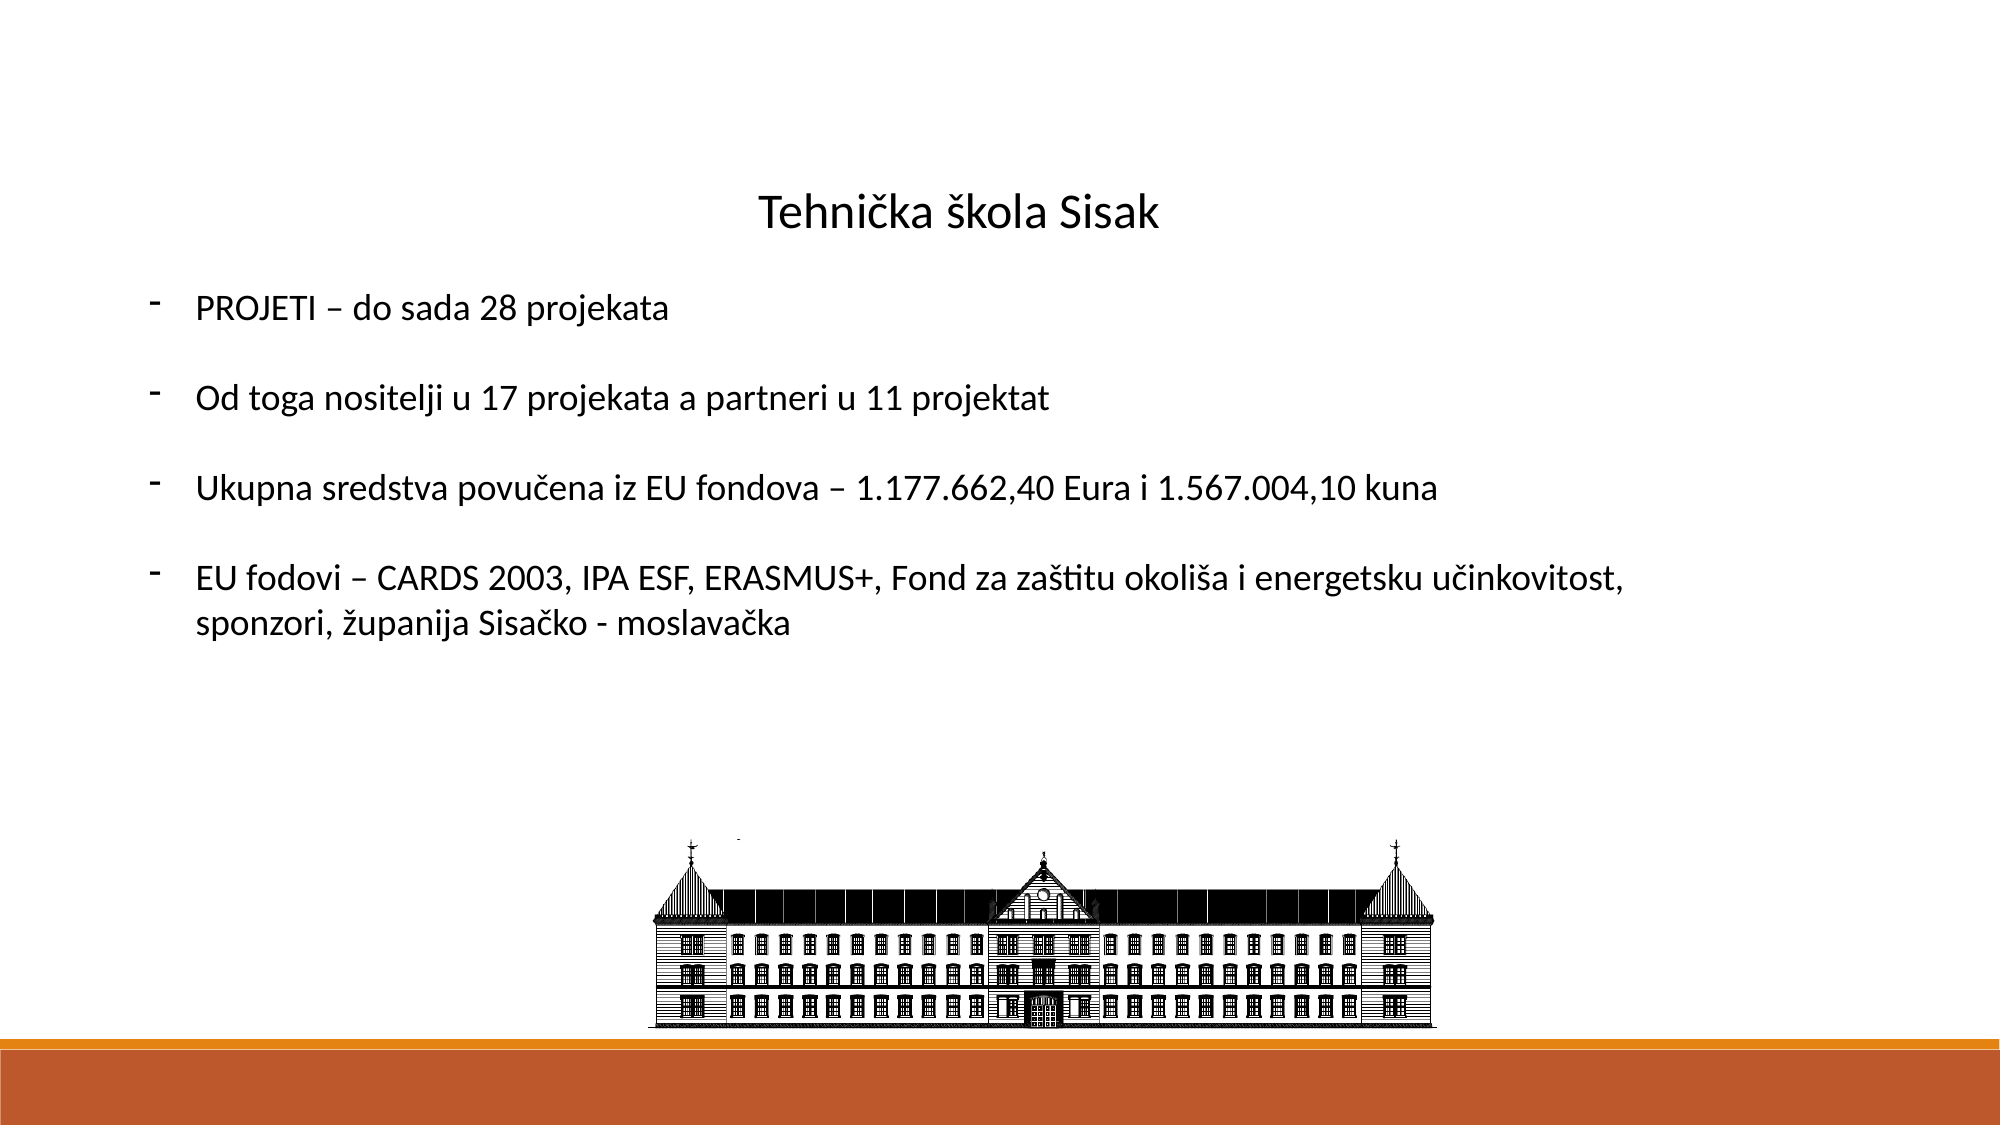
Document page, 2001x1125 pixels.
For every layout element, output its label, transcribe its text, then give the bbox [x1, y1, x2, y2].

text_box Tehnička škola Sisak PROJETI – do sada 28 projekata Od toga nositelji u 17 projekata a partneri u 11 projektat Ukupna sredstva povučena iz EU fondova – 1.177.662,40 Eura i 1.567.004,10 kuna EU fodovi – CARDS 2003, IPA ESF, ERASMUS+, Fond za zaštitu okoliša i energetsku učinkovitost, sponzori, županija Sisačko - moslavačka [133, 170, 1785, 876]
picture [648, 839, 1437, 1034]
